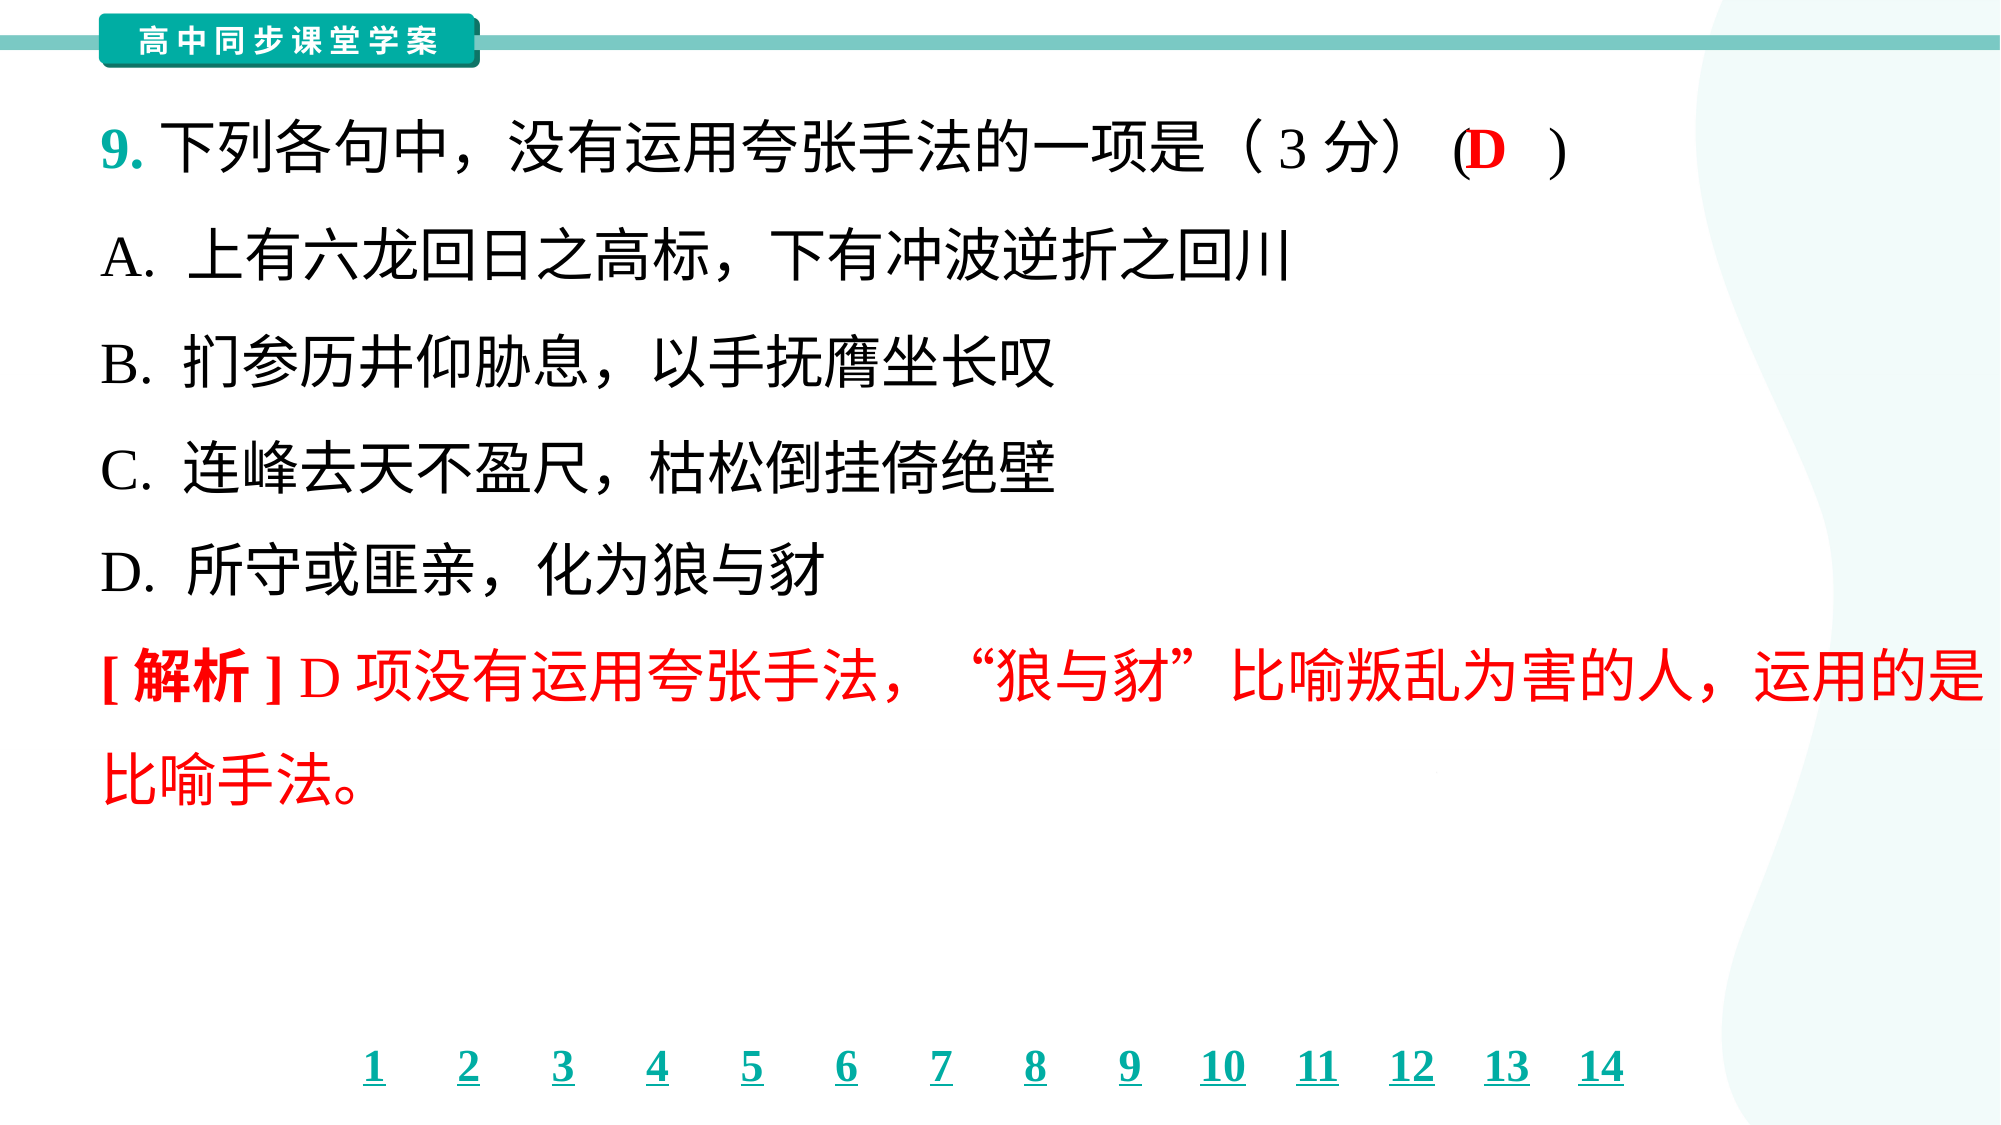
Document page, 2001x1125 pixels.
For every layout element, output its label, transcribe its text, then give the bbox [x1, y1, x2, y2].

text_box 9.下列各句中，没有运用夸张手法的一项是（3分）( ) [100, 76, 1443, 169]
text_box [解析] D项没有运用夸张手法，“狼与豺”比喻叛乱为害的人，运用的是 比喻手法。 [100, 603, 1899, 803]
text_box D [1443, 75, 1529, 169]
text_box A. 上有六龙回日之高标，下有冲波逆折之回川 B. 扪参历井仰胁息，以手抚膺坐长叹 C. 连峰去天不盈尺，枯松倒挂倚绝壁 D. 所守或匪亲，化为狼与豺 [100, 182, 1899, 592]
text_box 9.下列各句中，没有运用夸张手法的一项是（3分）( ) [1529, 76, 1899, 169]
picture [0, 0, 2000, 1125]
